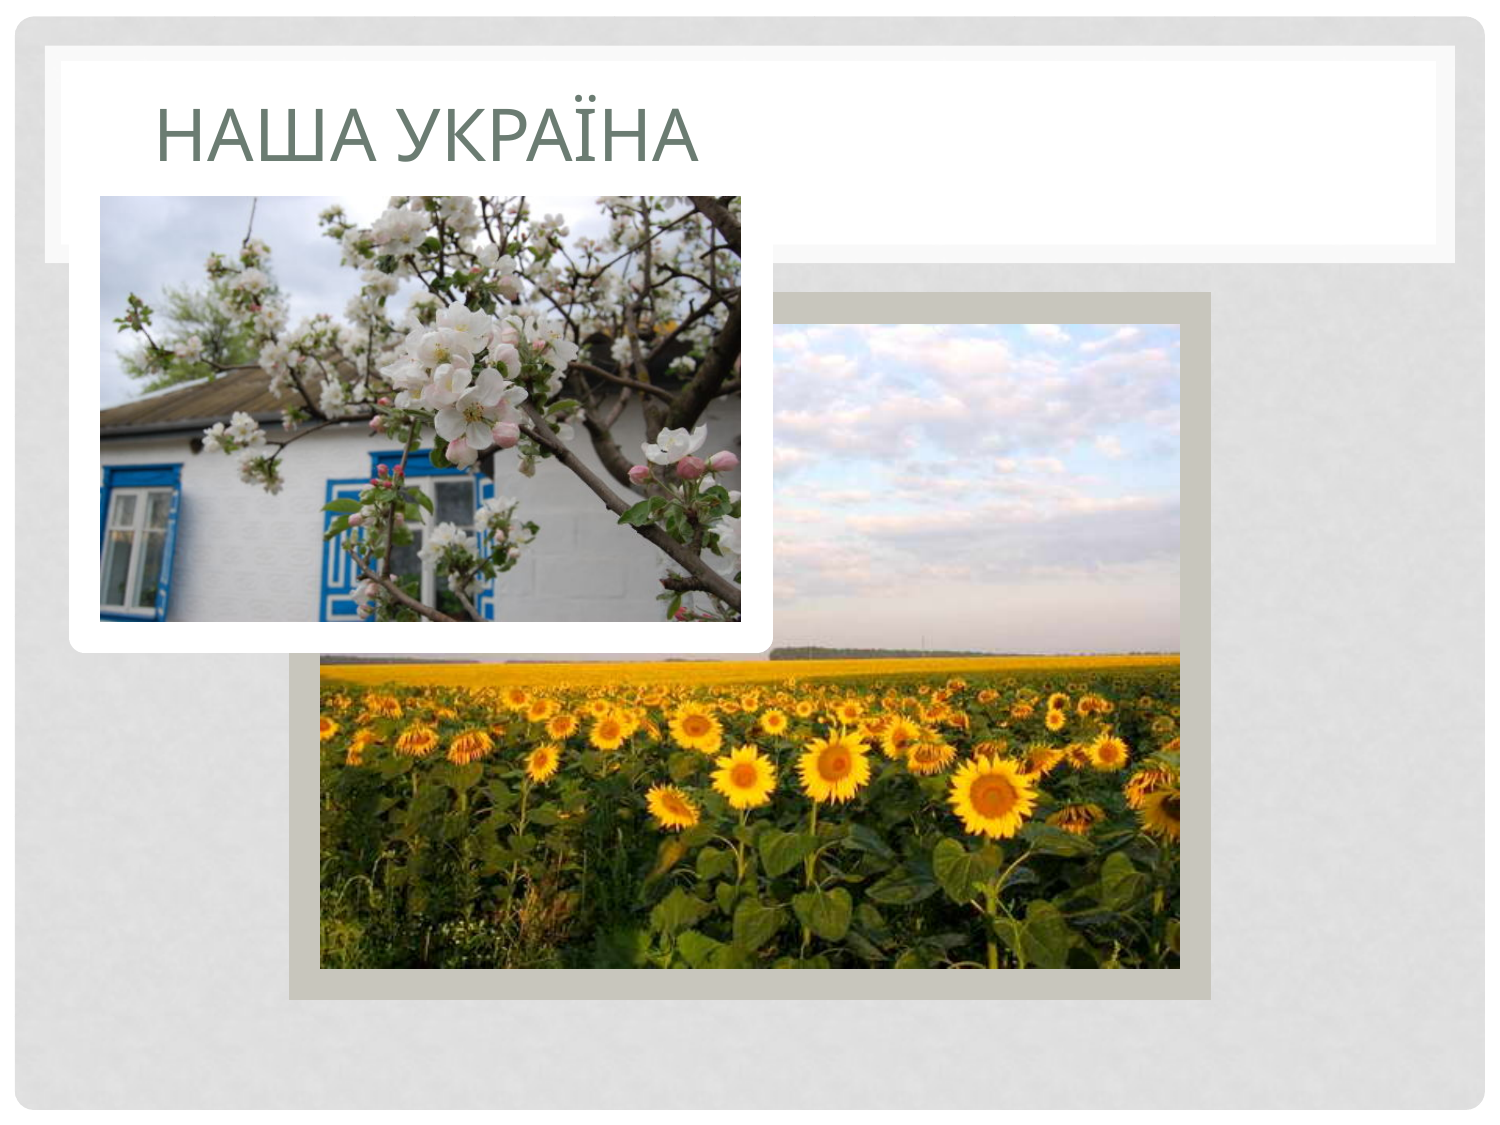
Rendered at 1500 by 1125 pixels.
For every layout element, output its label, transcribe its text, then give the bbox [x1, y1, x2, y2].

title НАША УКРАЇНА [75, 45, 798, 220]
picture [14, 16, 1485, 1110]
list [319, 323, 1180, 970]
